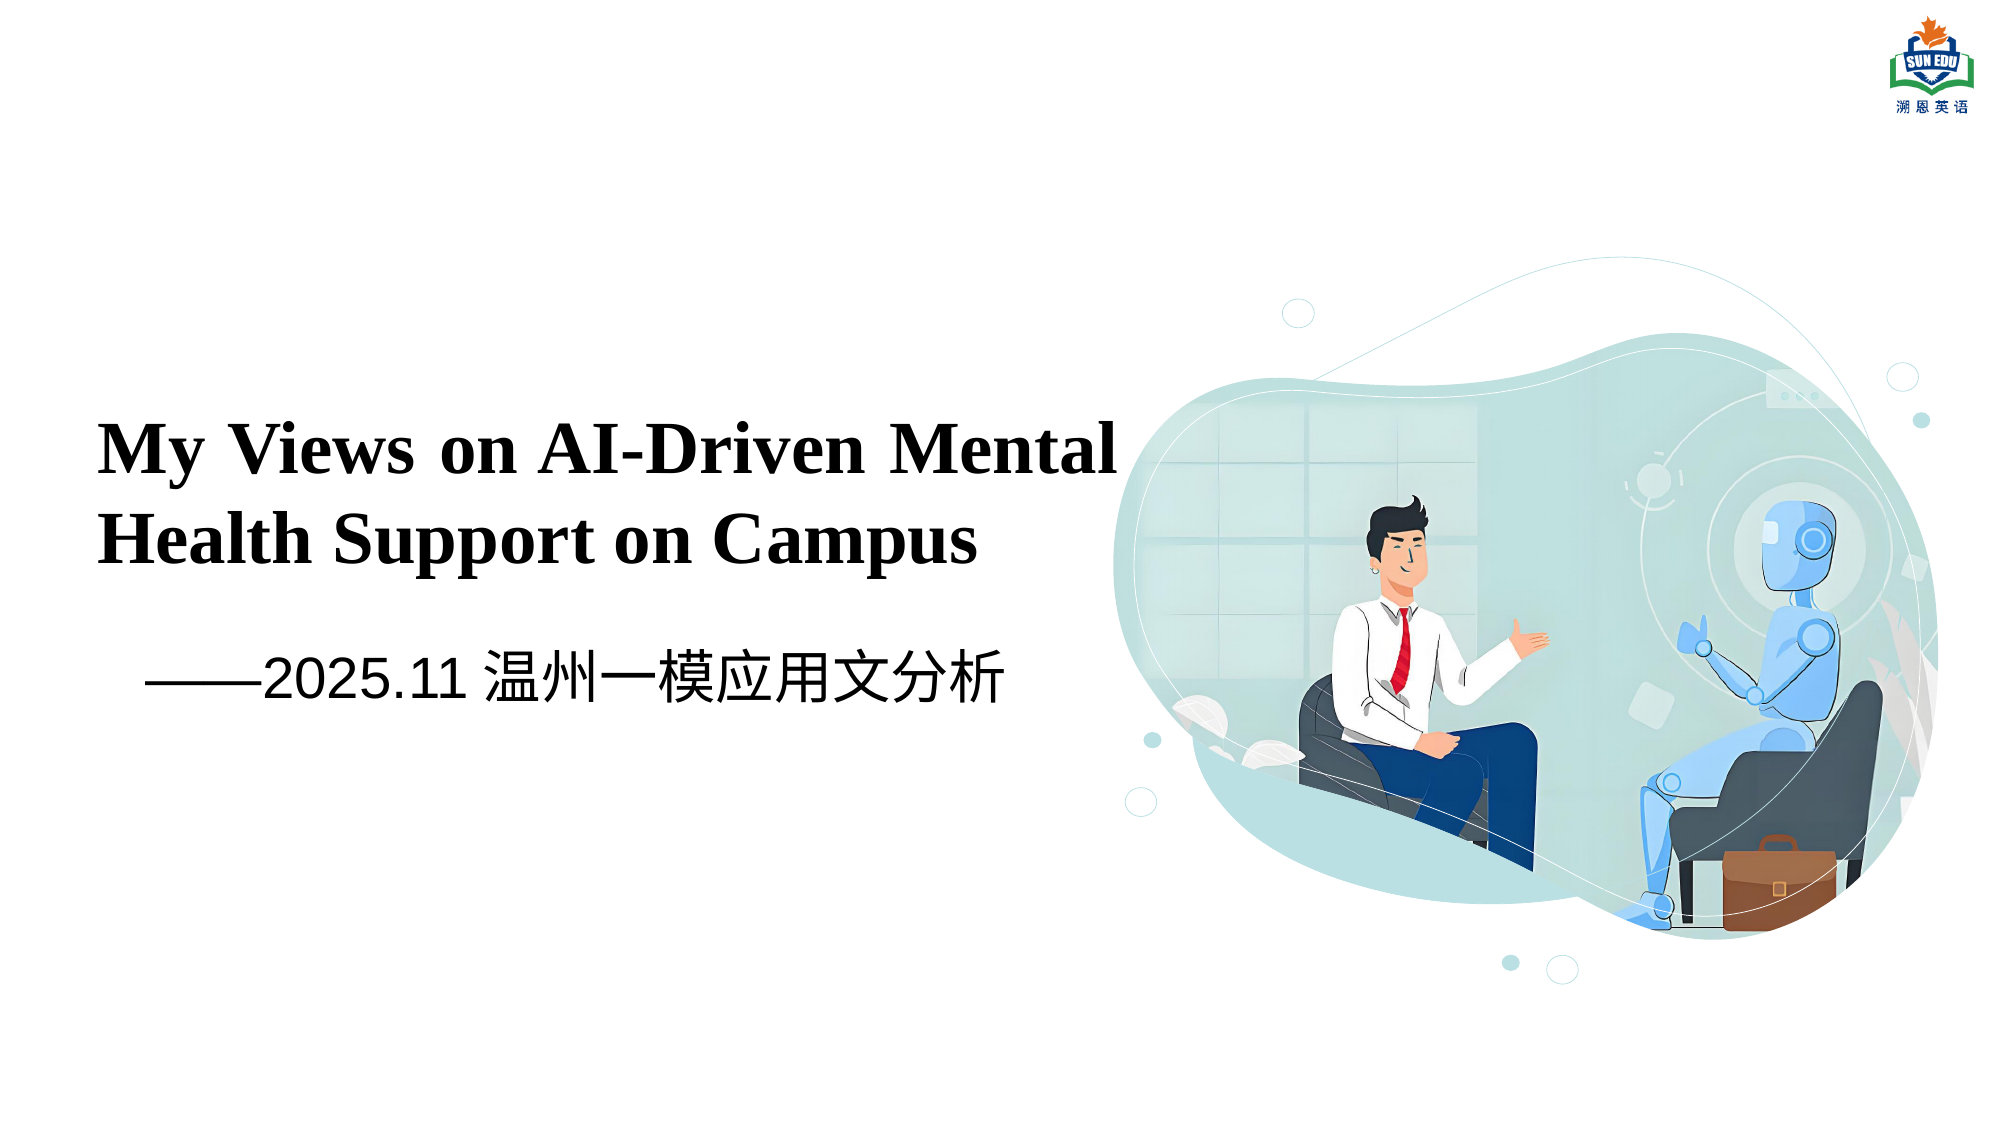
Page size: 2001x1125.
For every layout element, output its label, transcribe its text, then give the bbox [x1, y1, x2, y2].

text_box My Views on AI-Driven Mental Health Support on Campus [82, 391, 1113, 587]
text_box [1113, 210, 1938, 985]
picture [1882, 13, 1983, 119]
text_box ——2025.11温州一模应用文分析 [130, 633, 1071, 718]
